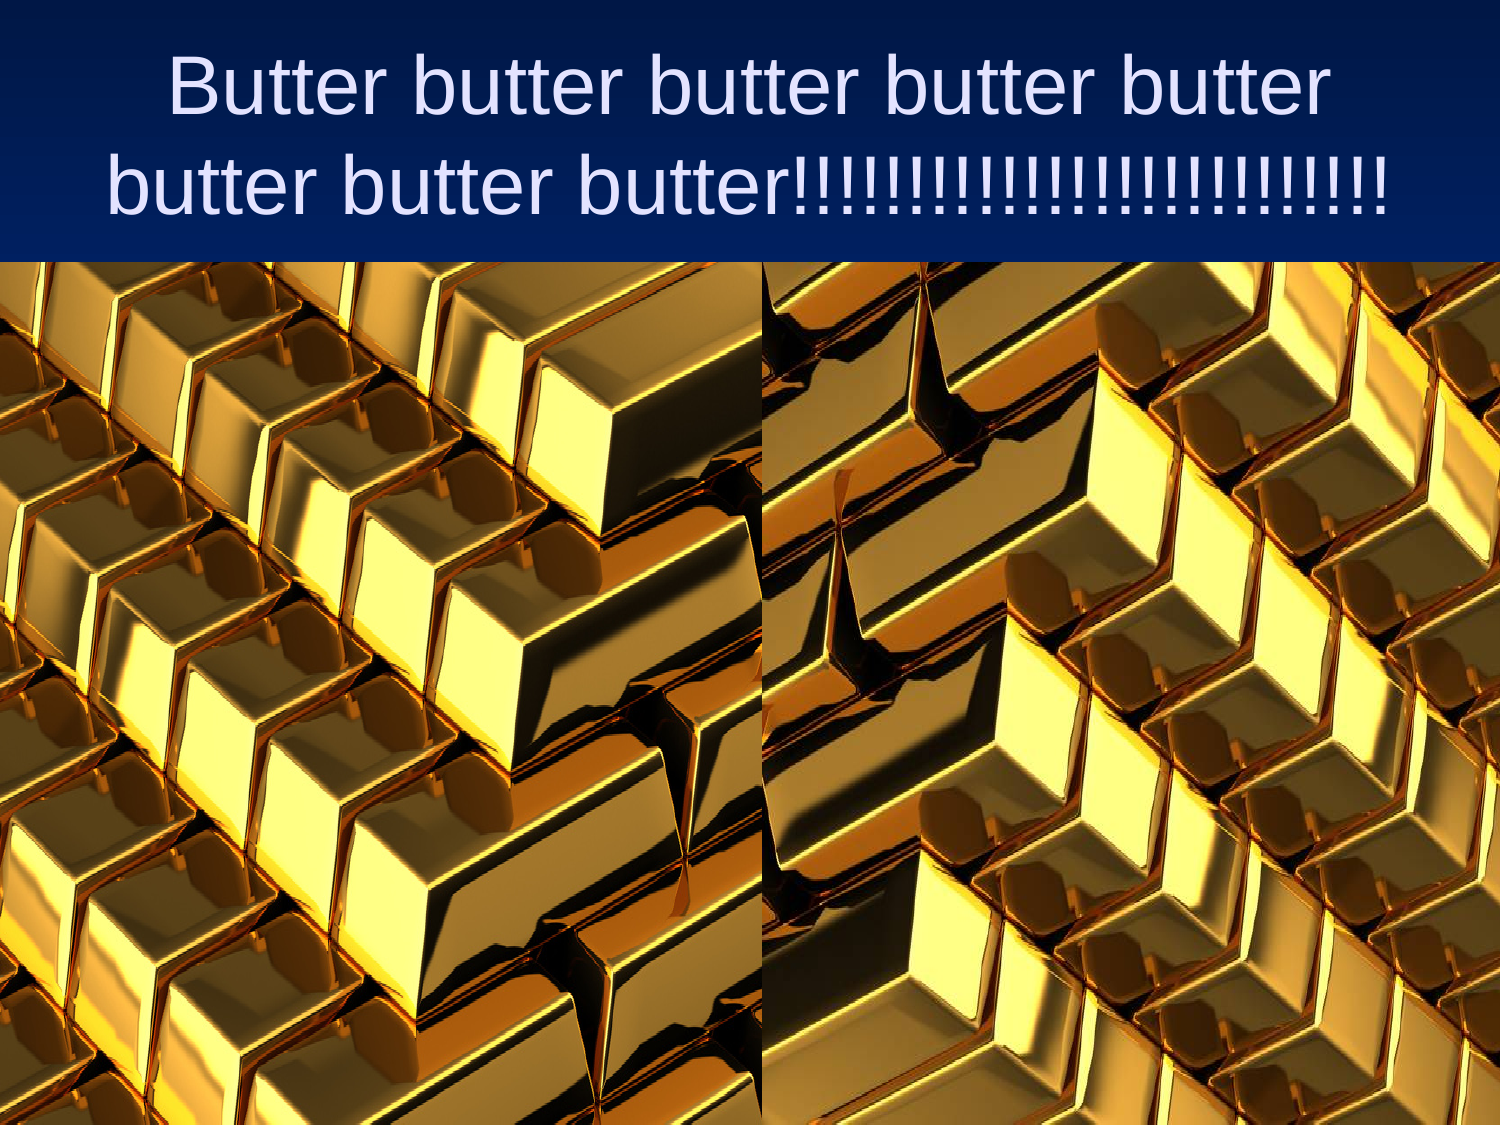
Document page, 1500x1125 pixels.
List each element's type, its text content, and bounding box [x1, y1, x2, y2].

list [0, 262, 760, 1125]
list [762, 262, 1500, 1125]
title Butter butter butter butter butter butter butter butter!!!!!!!!!!!!!!!!!!!!!!!!!! [74, 37, 1426, 226]
